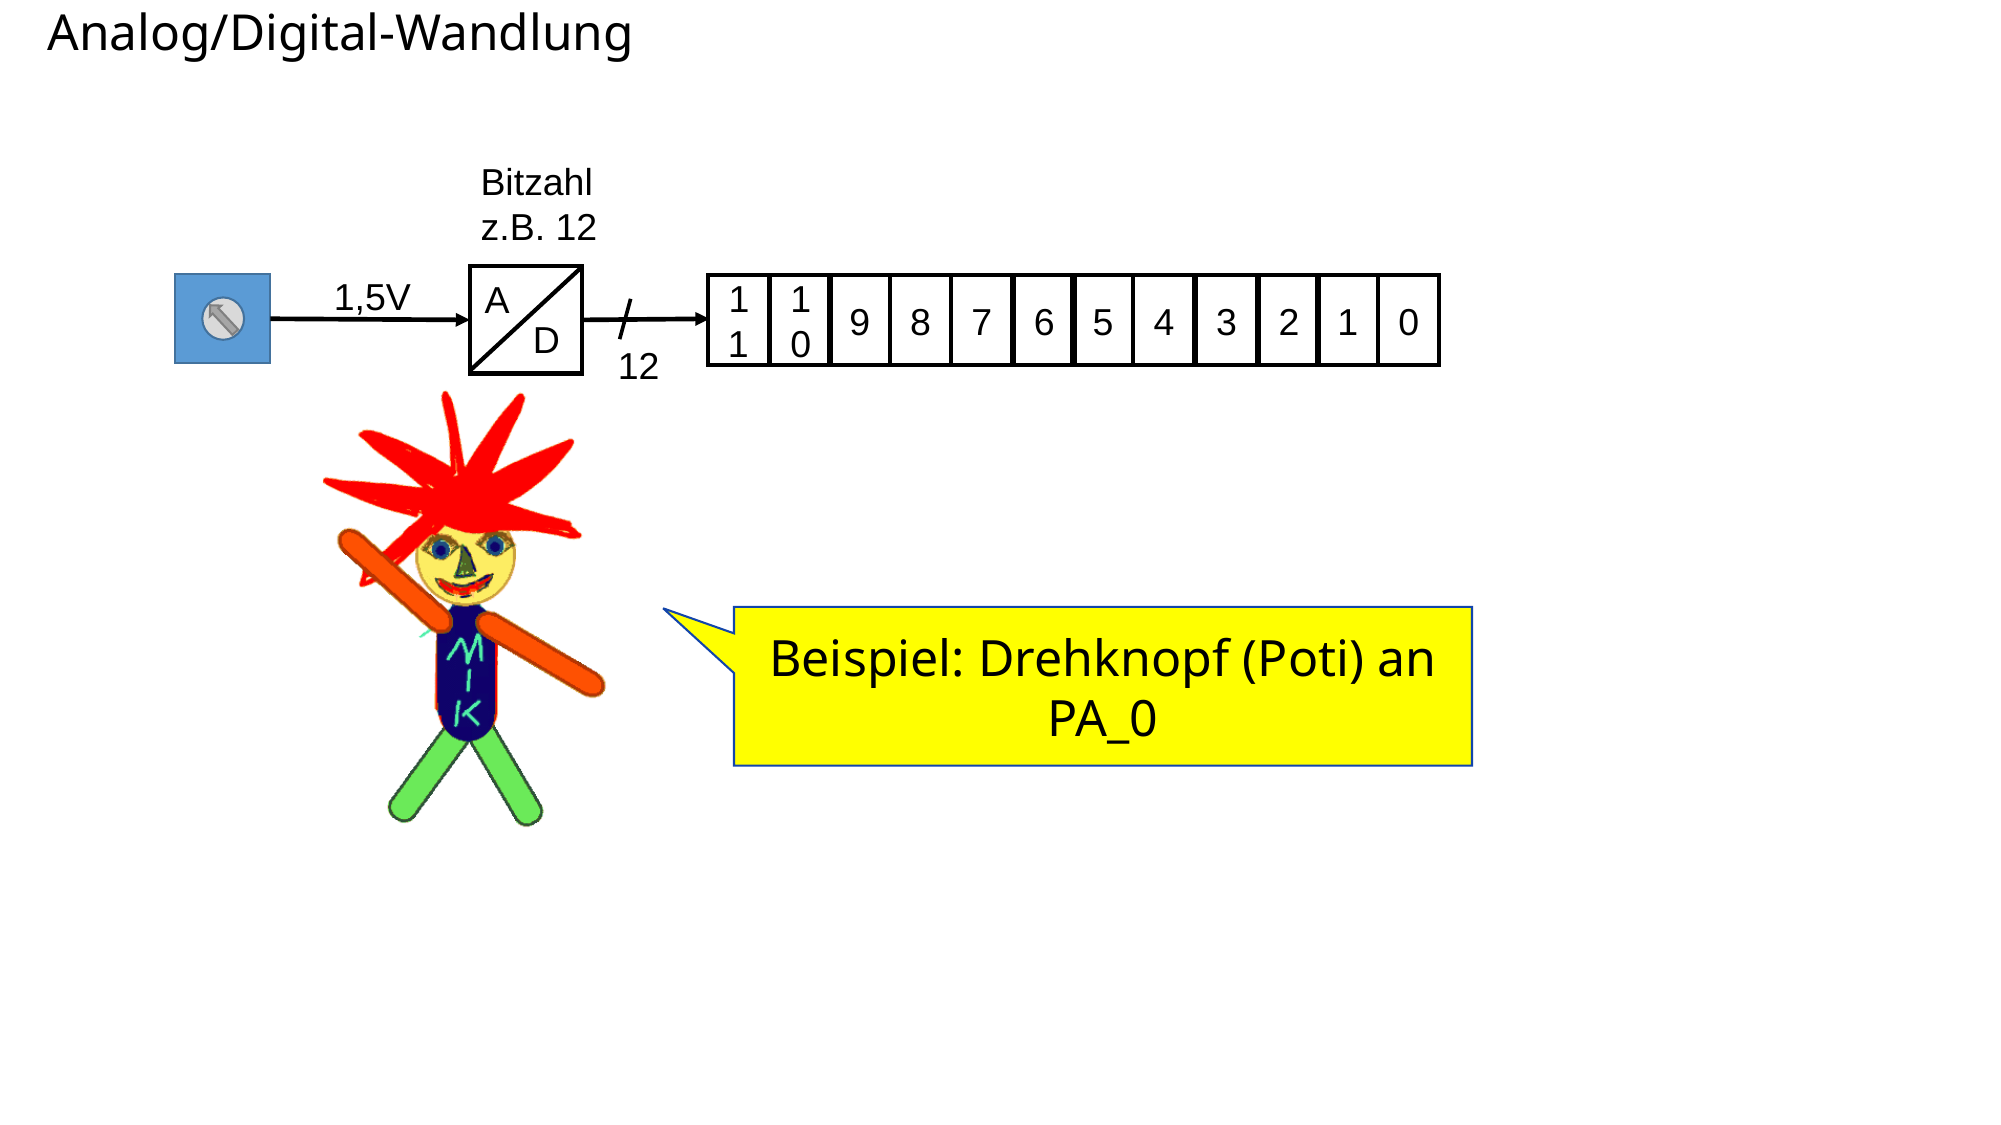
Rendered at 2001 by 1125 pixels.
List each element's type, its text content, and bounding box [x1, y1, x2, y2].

text_box 10 [769, 274, 828, 366]
text_box 7 [952, 274, 1013, 366]
text_box 1,5V [286, 320, 459, 326]
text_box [469, 266, 583, 374]
text_box Beispiel: Drehknopf (Poti) an PA_0 [662, 605, 1474, 767]
text_box 3 [1195, 274, 1257, 366]
text_box 2 [1257, 274, 1316, 366]
text_box 1 [1316, 274, 1377, 366]
text_box 8 [889, 274, 952, 366]
text_box Bitzahl z.B. 12 [465, 150, 622, 256]
text_box 12 [603, 334, 681, 395]
text_box 0 [1377, 274, 1440, 366]
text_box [619, 298, 631, 340]
text_box 5 [1071, 274, 1132, 366]
text_box 1,5V [286, 265, 459, 318]
text_box 6 [1013, 274, 1071, 366]
text_box 4 [1132, 274, 1195, 366]
picture [303, 375, 620, 839]
text_box 9 [828, 274, 889, 366]
title Analog/Digital-Wandlung [0, 0, 682, 69]
text_box 11 [707, 274, 769, 366]
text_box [175, 274, 271, 364]
